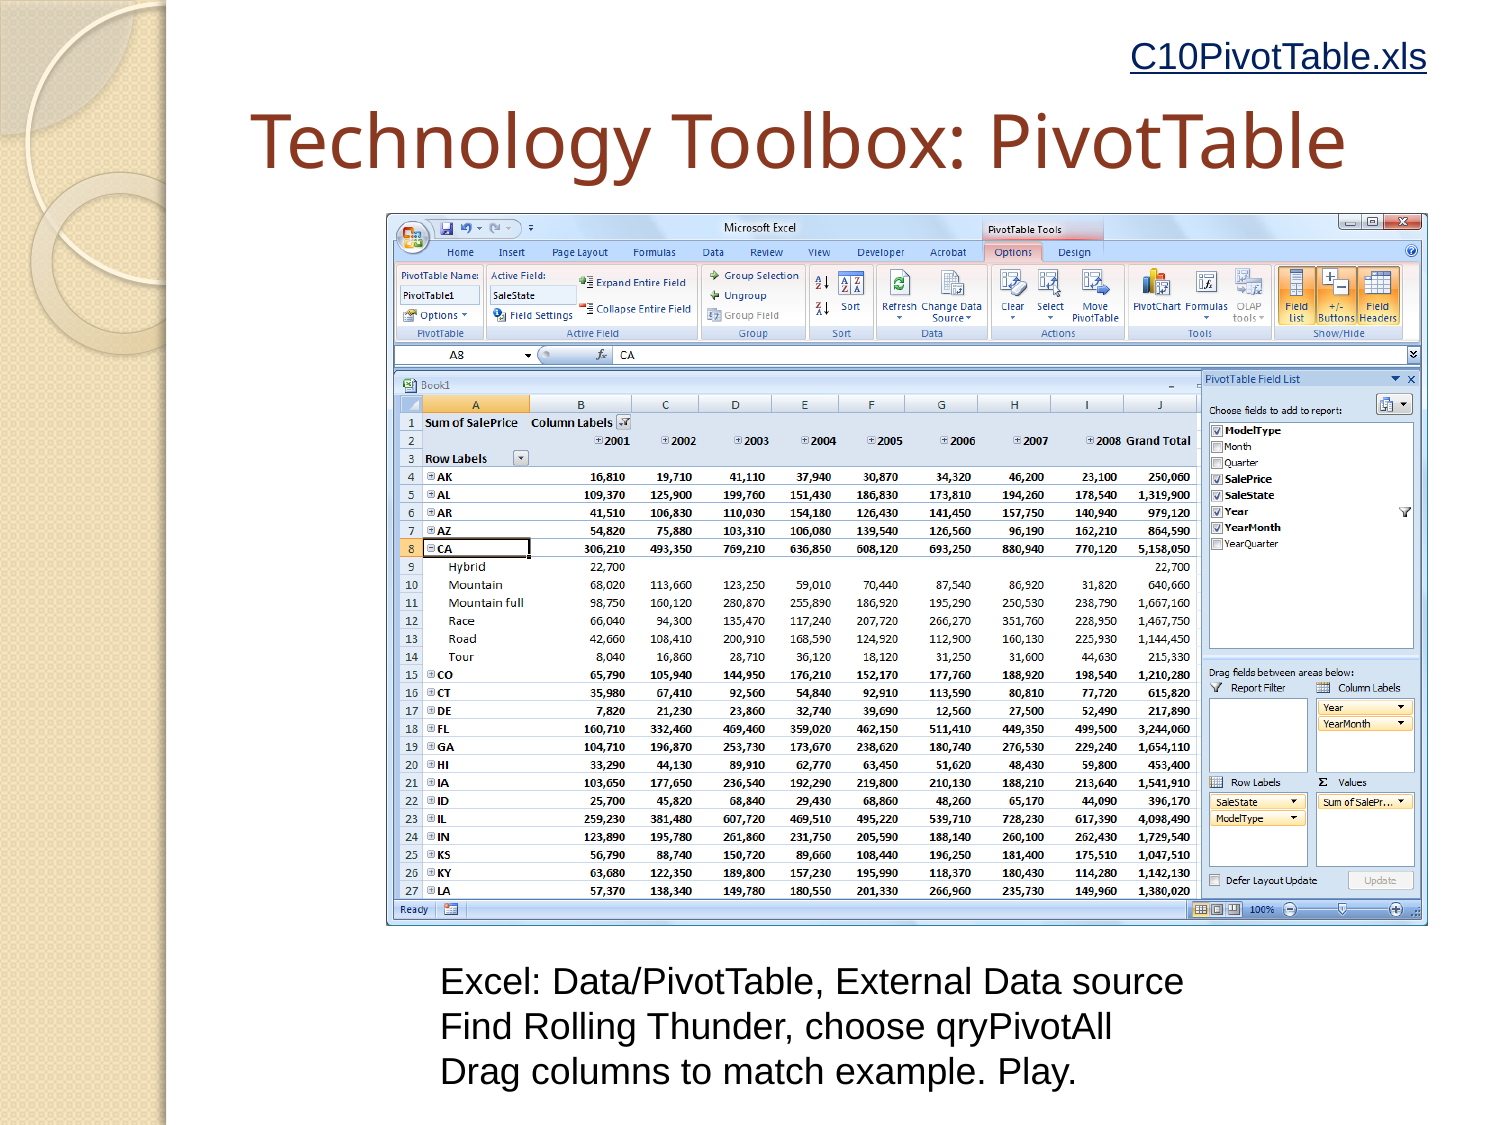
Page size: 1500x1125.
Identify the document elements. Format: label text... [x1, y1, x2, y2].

title Technology Toolbox: PivotTable [235, 45, 1466, 233]
text_box Excel: Data/PivotTable, External Data source Find Rolling Thunder, choose qryPivotAll Drag columns to match example. Play. [424, 949, 1263, 1100]
picture [386, 213, 1428, 927]
text_box C10PivotTable.xls [1115, 24, 1443, 85]
